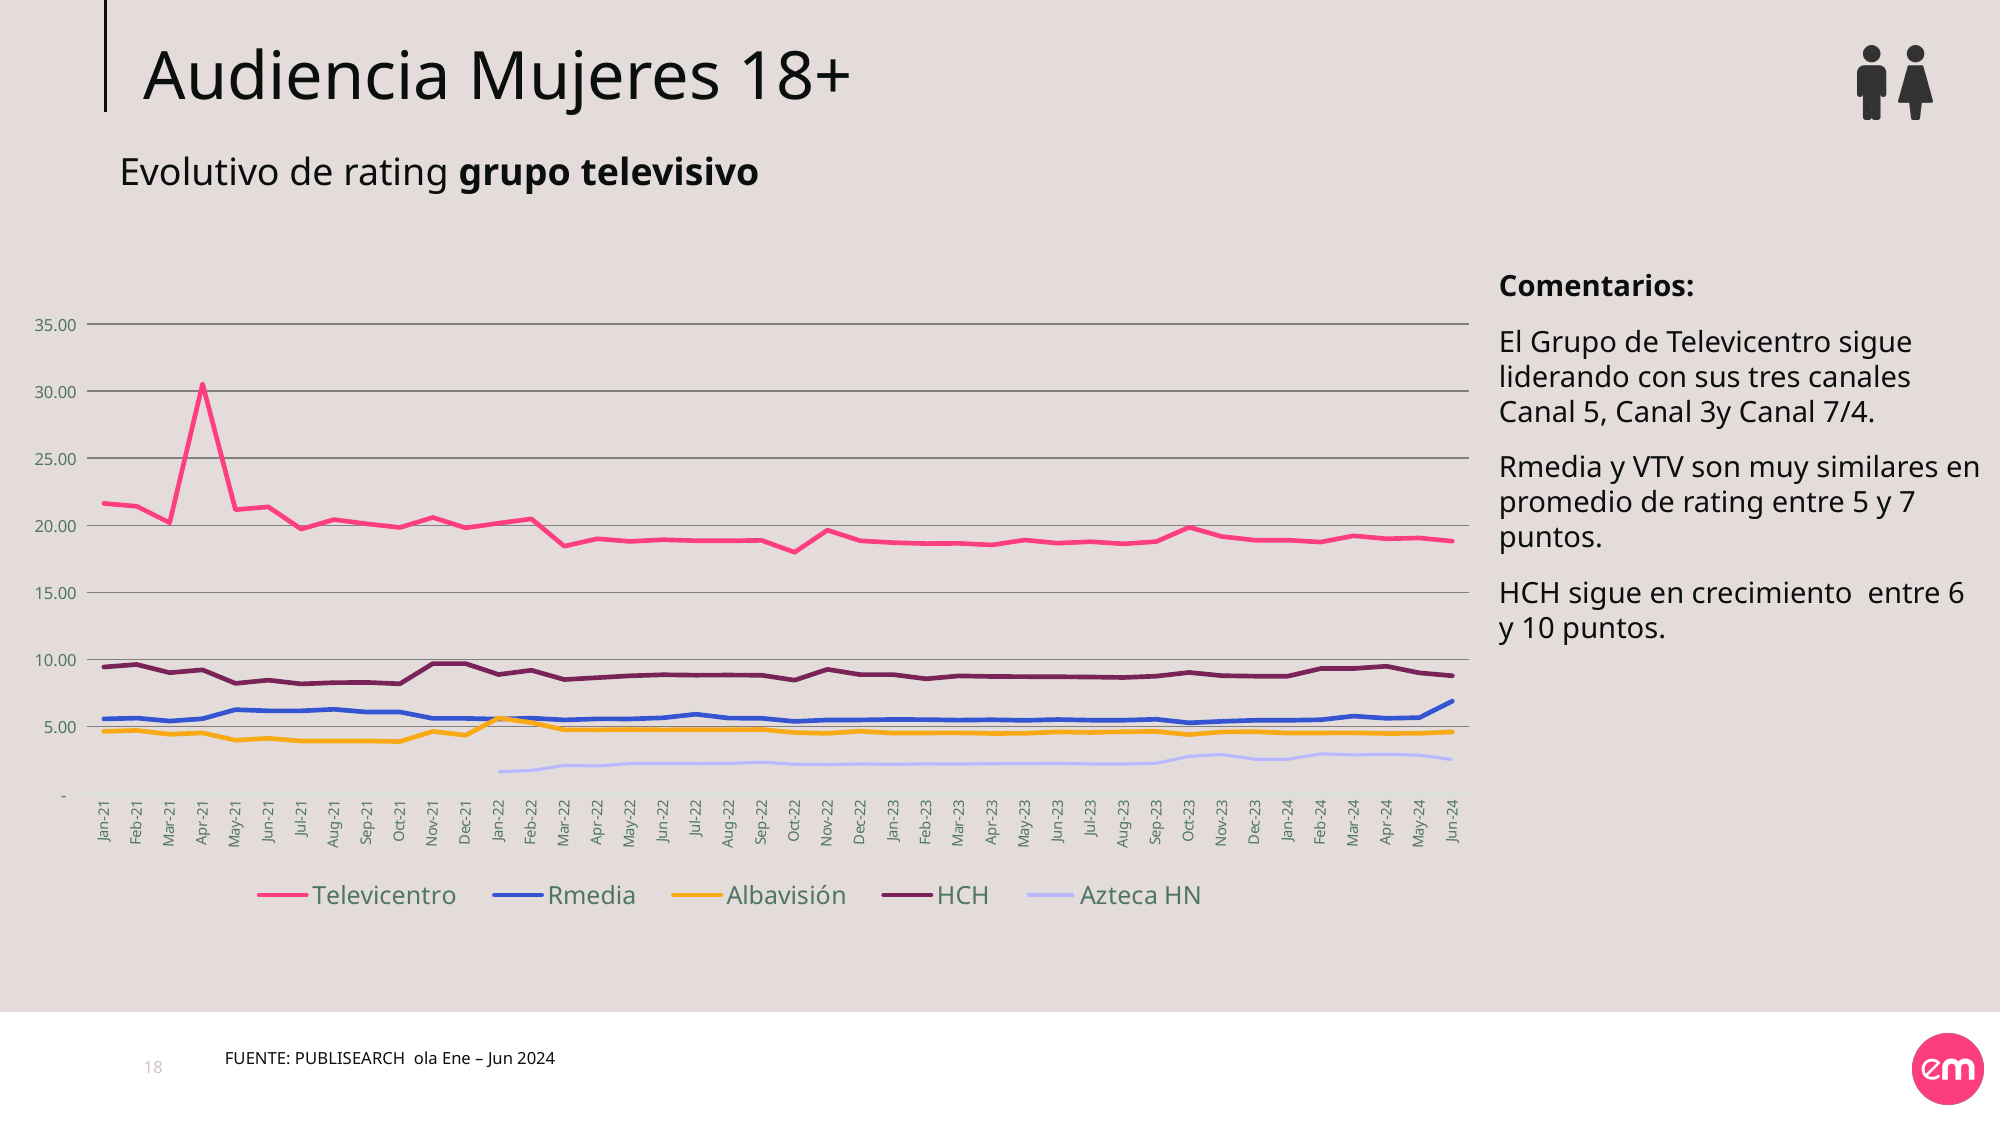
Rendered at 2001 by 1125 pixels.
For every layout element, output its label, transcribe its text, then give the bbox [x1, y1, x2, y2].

footer FUENTE: PUBLISEARCH ola Ene – Jun 2024 [209, 1011, 948, 1124]
text_box Evolutivo de rating grupo televisivo [104, 140, 876, 200]
slide_number 18 [128, 1043, 209, 1093]
title Audiencia Mujeres 18+ [128, 34, 1895, 214]
picture [1912, 1033, 1984, 1105]
picture [1857, 45, 1933, 120]
chart [0, 299, 1499, 919]
text_box Comentarios: El Grupo de Televicentro sigue liderando con sus tres canales Canal 5, Canal 3y Canal 7/4. Rmedia y VTV son muy similares en promedio de rating entre 5 y 7 puntos. HCH sigue en crecimiento entre 6 y 10 puntos. [1484, 259, 2000, 669]
